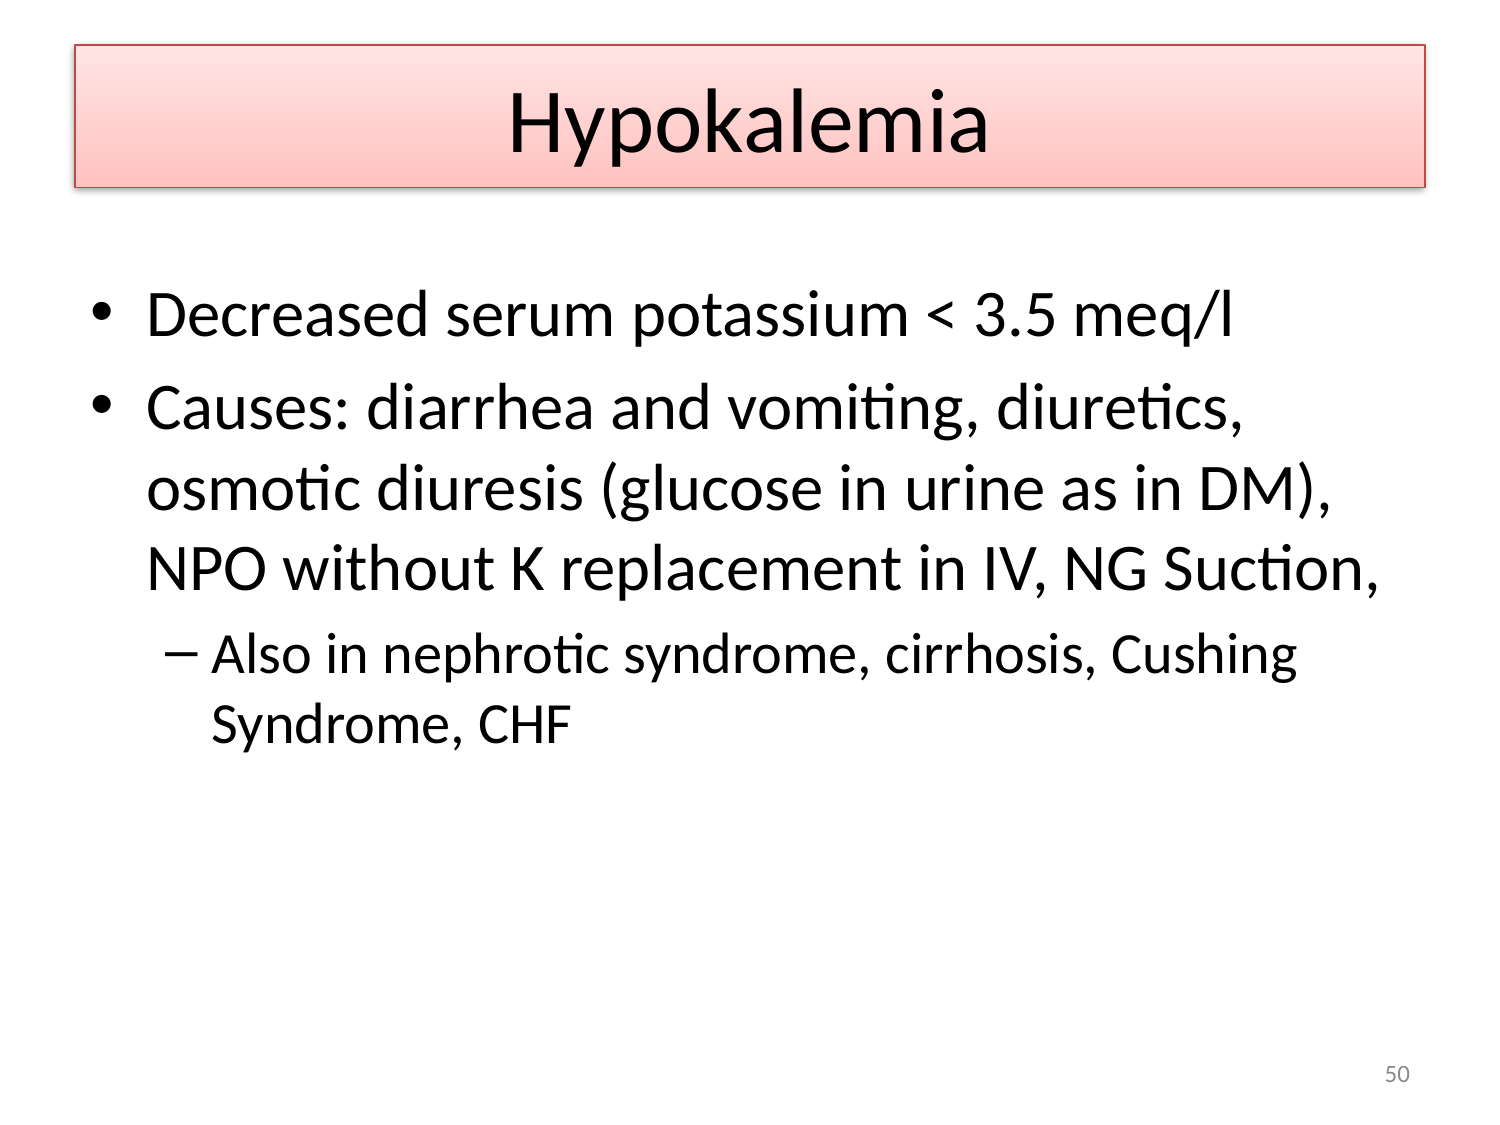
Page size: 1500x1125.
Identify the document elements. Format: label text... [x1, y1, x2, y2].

title Hypokalemia [74, 44, 1426, 188]
list Decreased serum potassium < 3.5 meq/l Causes: diarrhea and vomiting, diuretics, osmotic diuresis (glucose in urine as in DM), NPO without K replacement in IV, NG Suction, Also in nephrotic syndrome, cirrhosis, Cushing Syndrome, CHF [75, 262, 1425, 1005]
slide_number 50 [1074, 1042, 1425, 1103]
